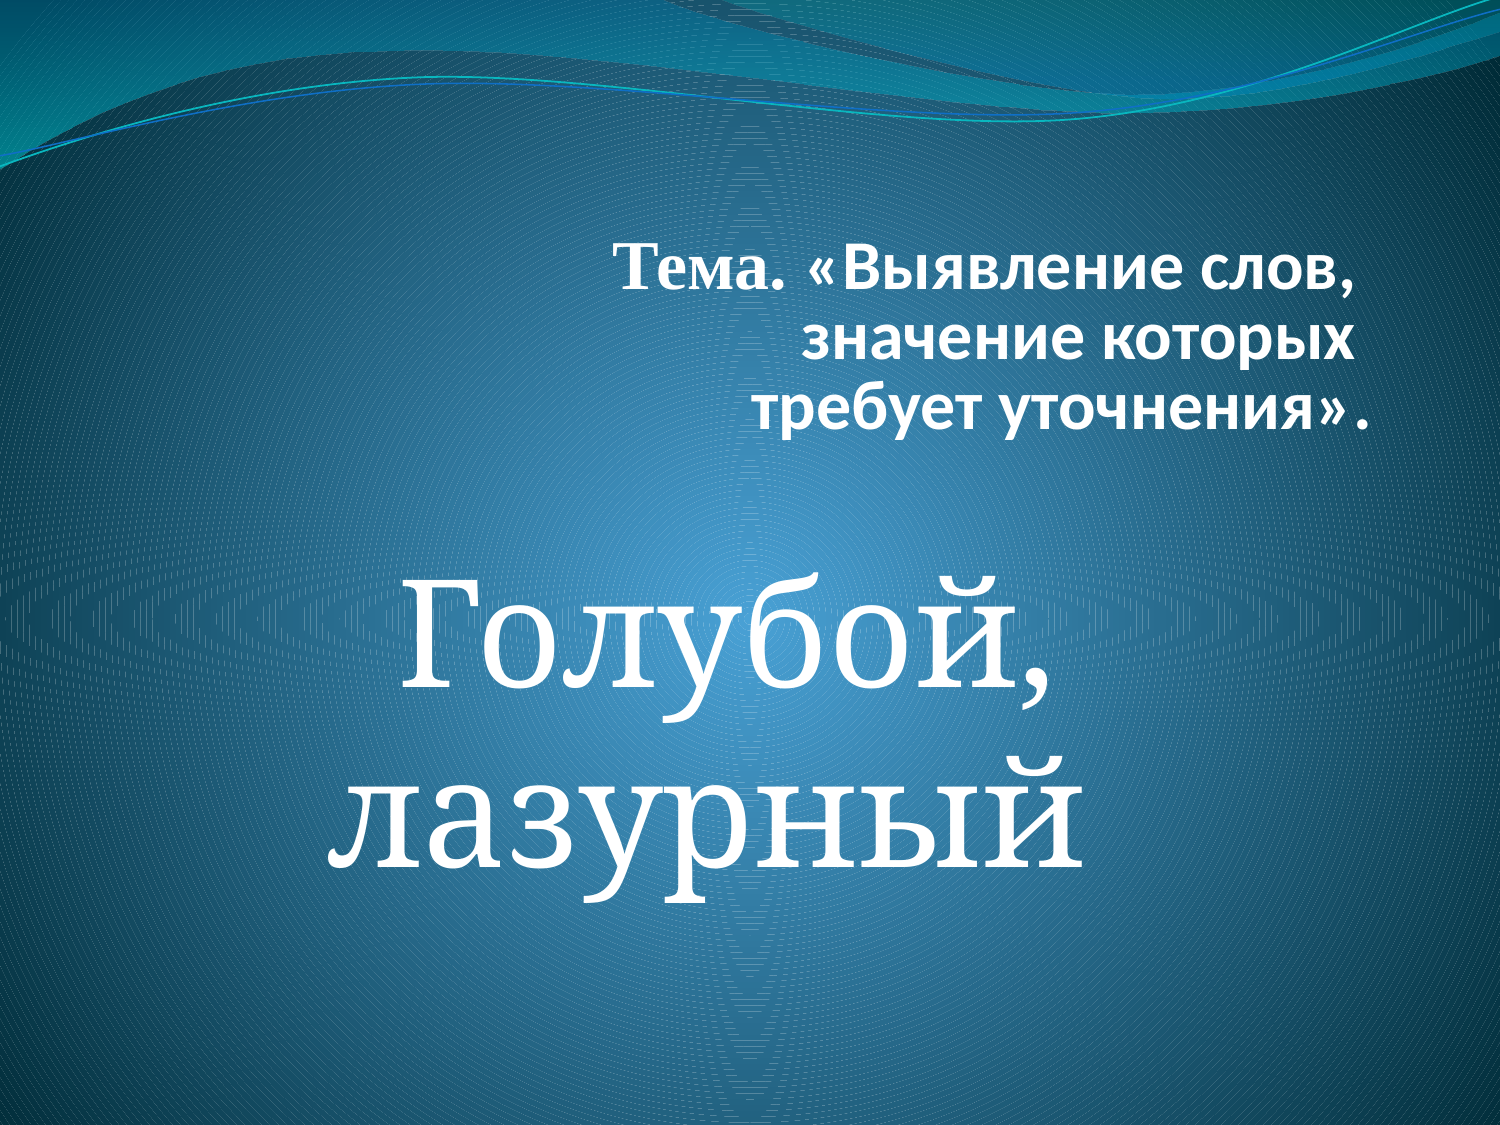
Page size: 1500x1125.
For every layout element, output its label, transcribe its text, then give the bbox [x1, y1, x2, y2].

subtitle Голубой, лазурный [87, 529, 1376, 818]
title Тема. «Выявление слов, значение которых требует уточнения». [87, 224, 1376, 525]
